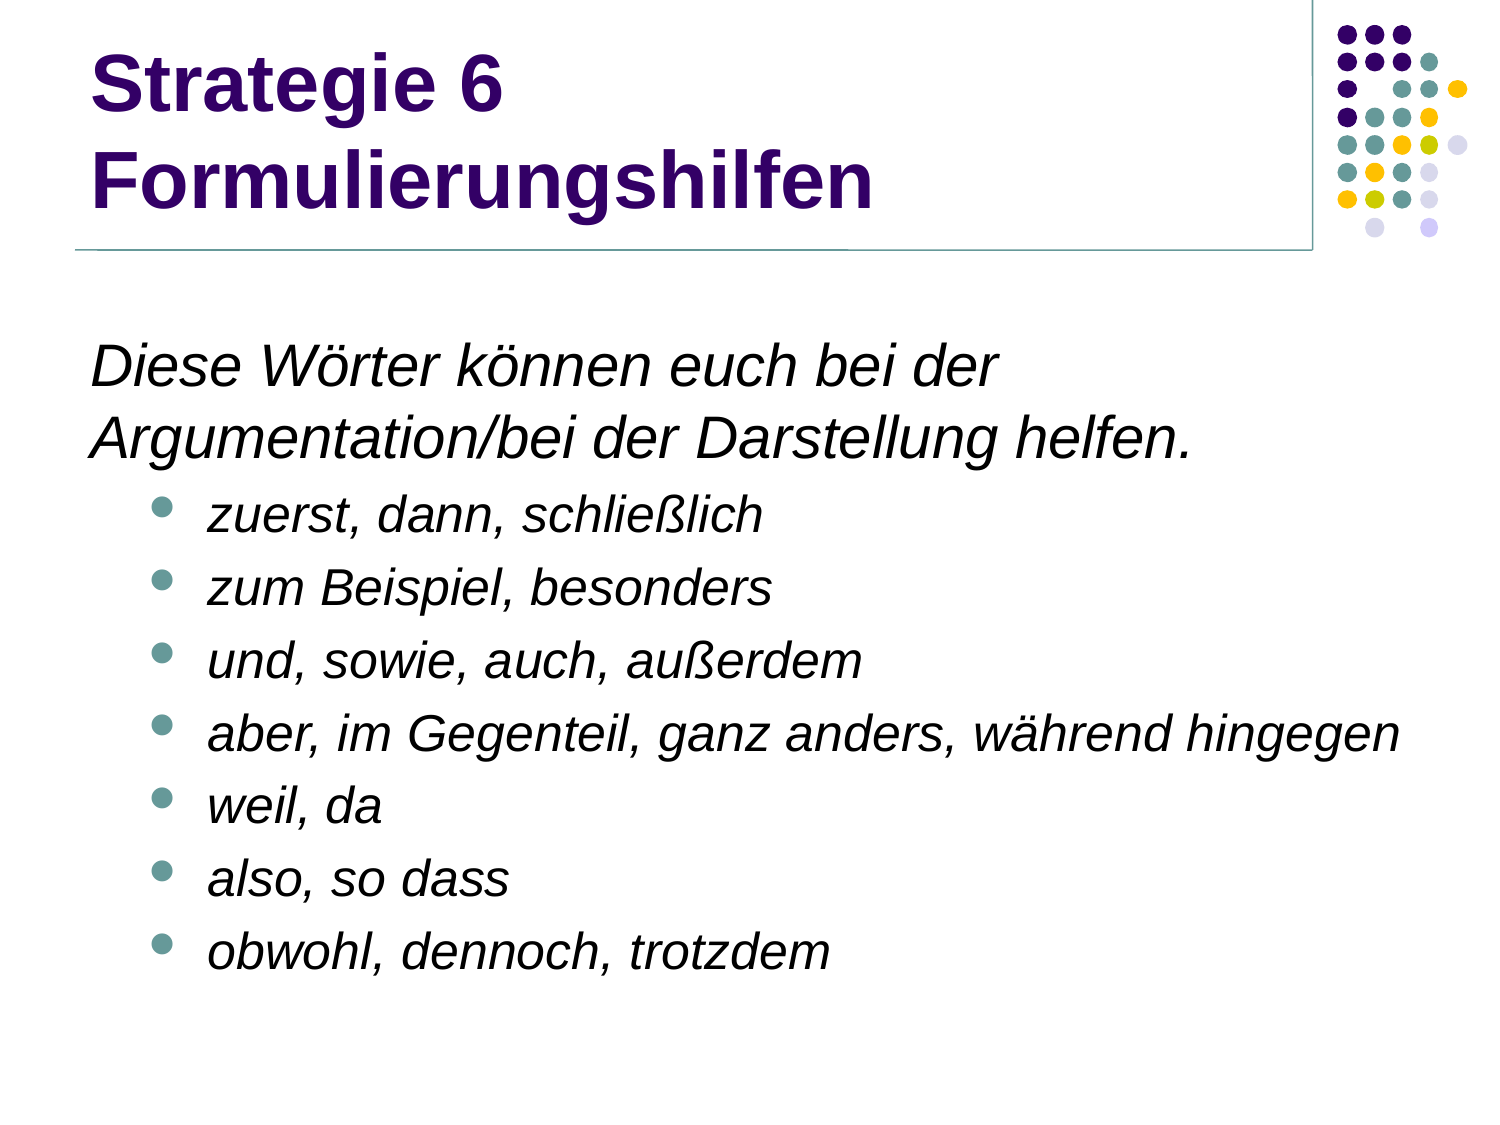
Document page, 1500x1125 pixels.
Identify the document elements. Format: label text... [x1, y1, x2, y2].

title Strategie 6 Formulierungshilfen [75, 20, 1313, 233]
list Diese Wörter können euch bei der Argumentation/bei der Darstellung helfen. zuerst, dann, schließlich zum Beispiel, besonders und, sowie, auch, außerdem aber, im Gegenteil, ganz anders, während hingegen weil, da also, so dass obwohl, dennoch, trotzdem [75, 319, 1425, 1006]
